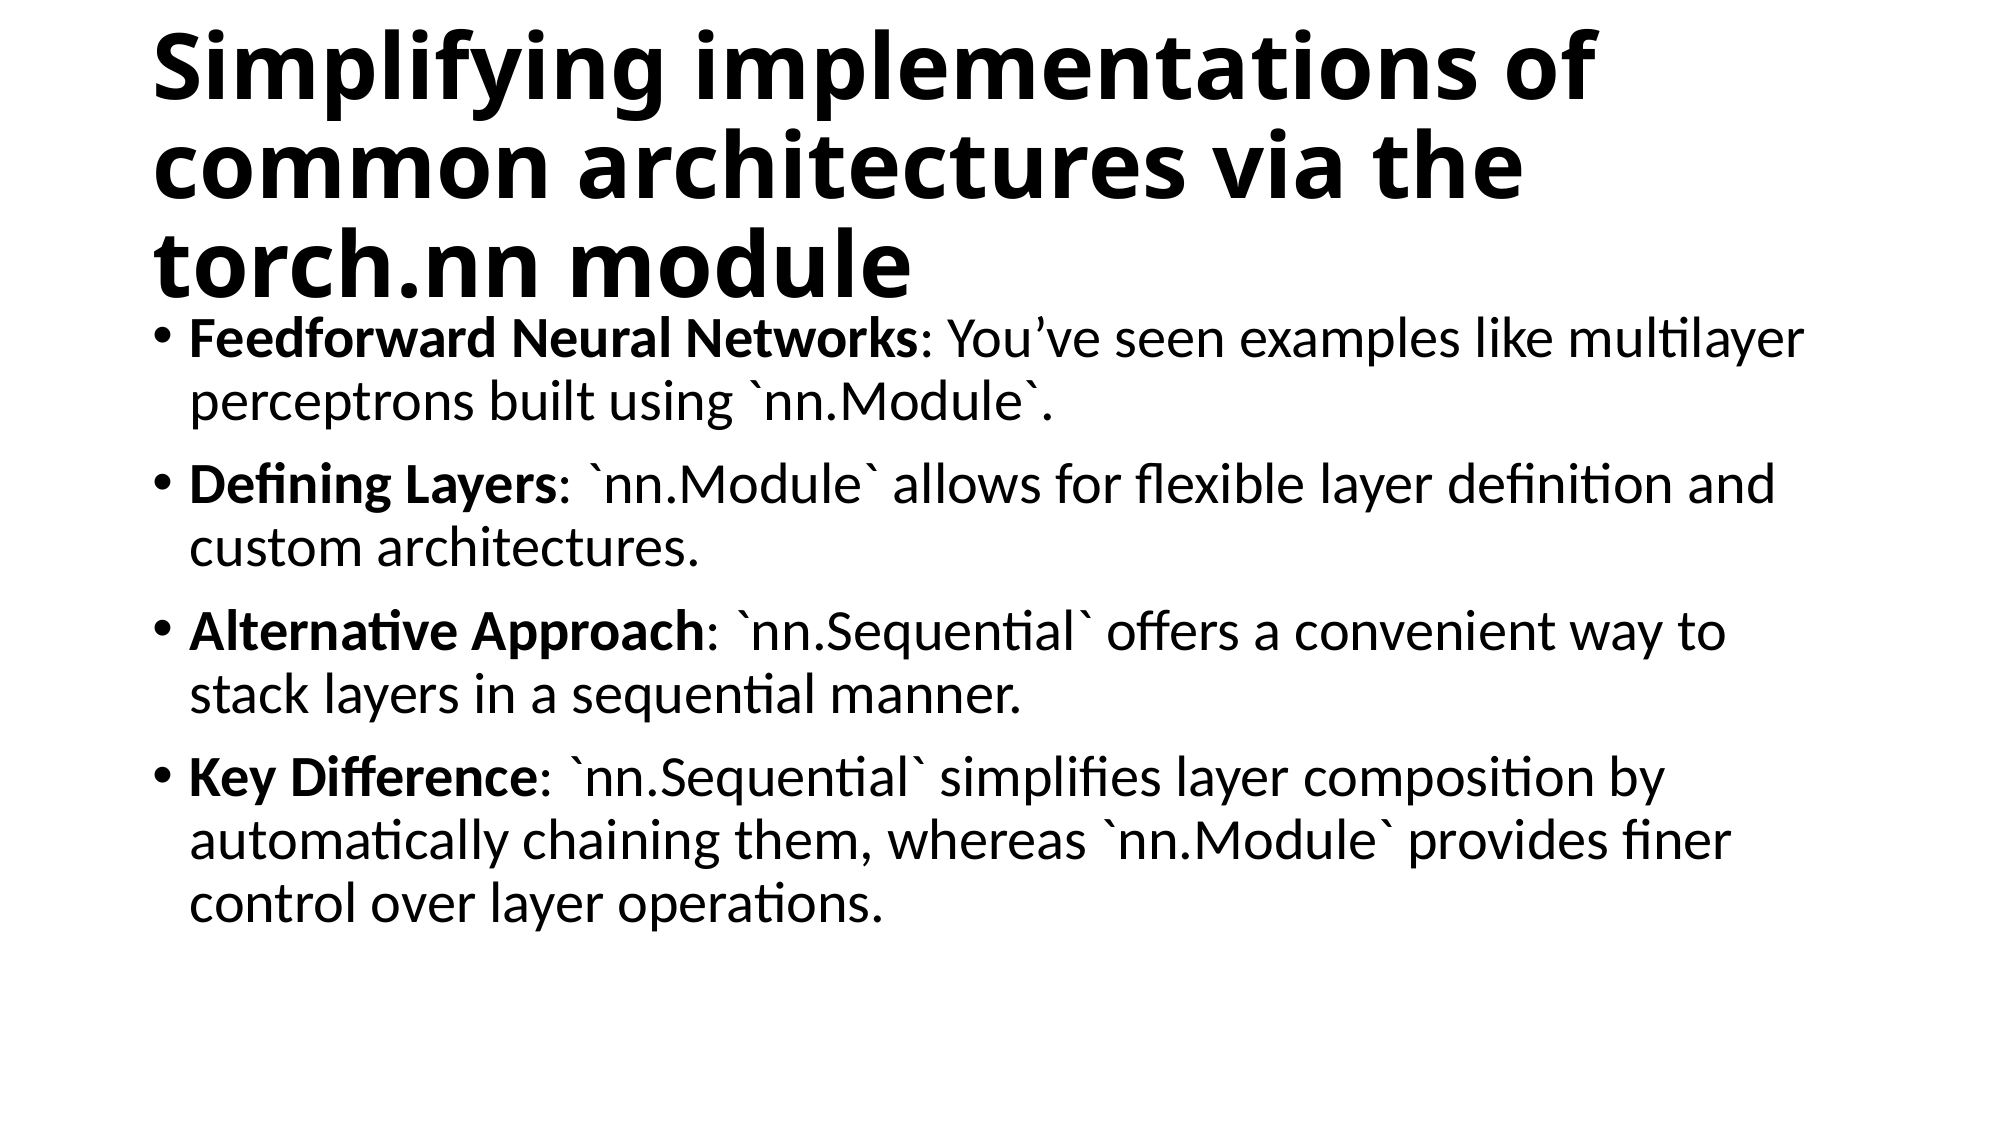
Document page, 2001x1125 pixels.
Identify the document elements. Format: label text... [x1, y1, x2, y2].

title Simplifying implementations of common architectures via the torch.nn module [137, 59, 1863, 278]
list Feedforward Neural Networks: You’ve seen examples like multilayer perceptrons built using `nn.Module`. Defining Layers: `nn.Module` allows for flexible layer definition and custom architectures. Alternative Approach: `nn.Sequential` offers a convenient way to stack layers in a sequential manner. Key Difference: `nn.Sequential` simplifies layer composition by automatically chaining them, whereas `nn.Module` provides finer control over layer operations. [137, 299, 1863, 1014]
